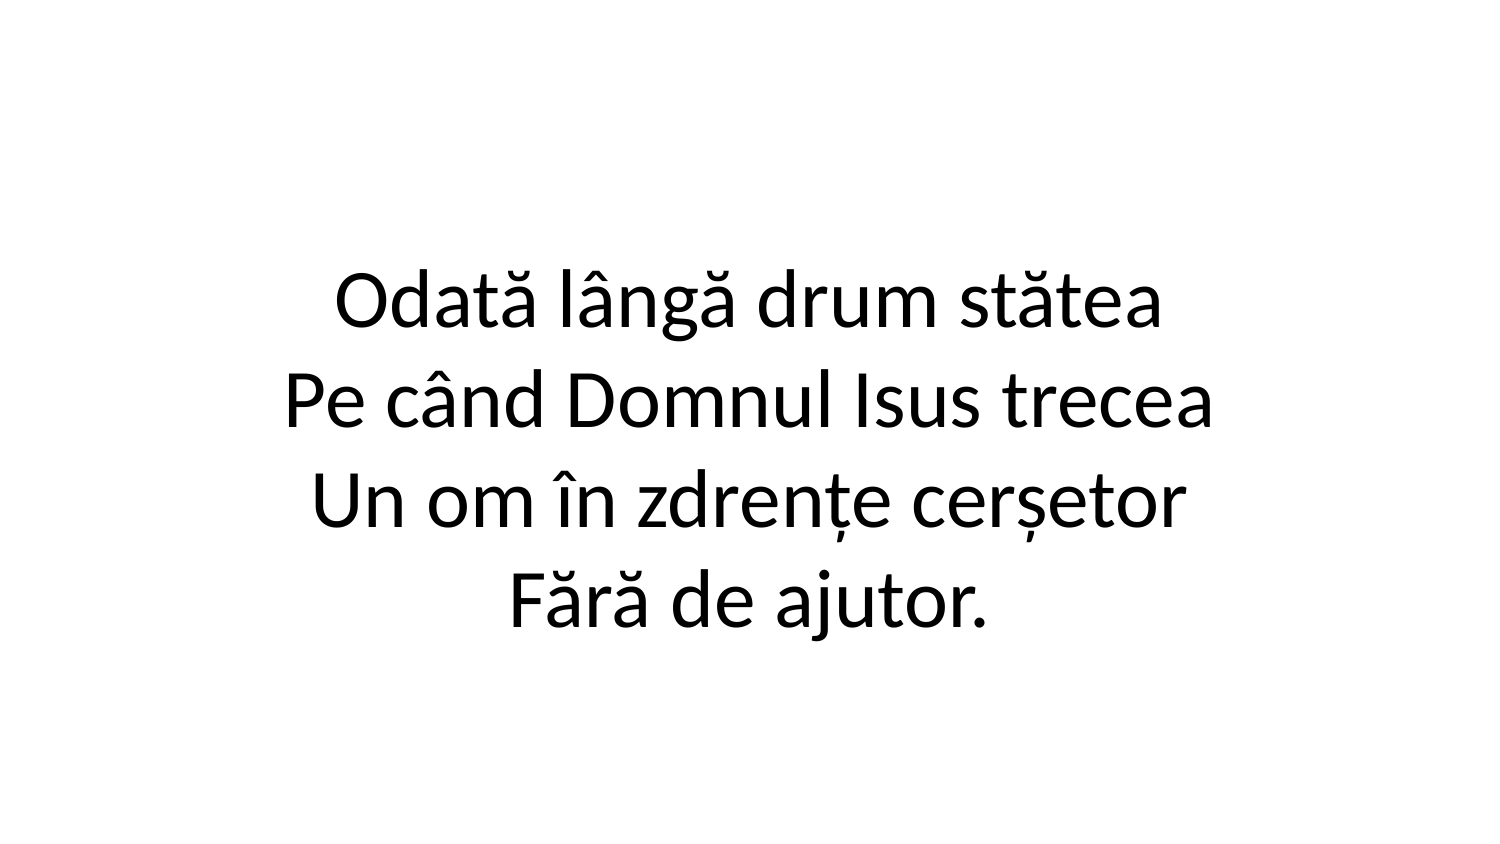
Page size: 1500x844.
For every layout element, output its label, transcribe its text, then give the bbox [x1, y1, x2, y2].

text_box Odată lângă drum stătea Pe când Domnul Isus trecea Un om în zdrențe cerșetor Fără de ajutor. [269, 192, 1231, 652]
